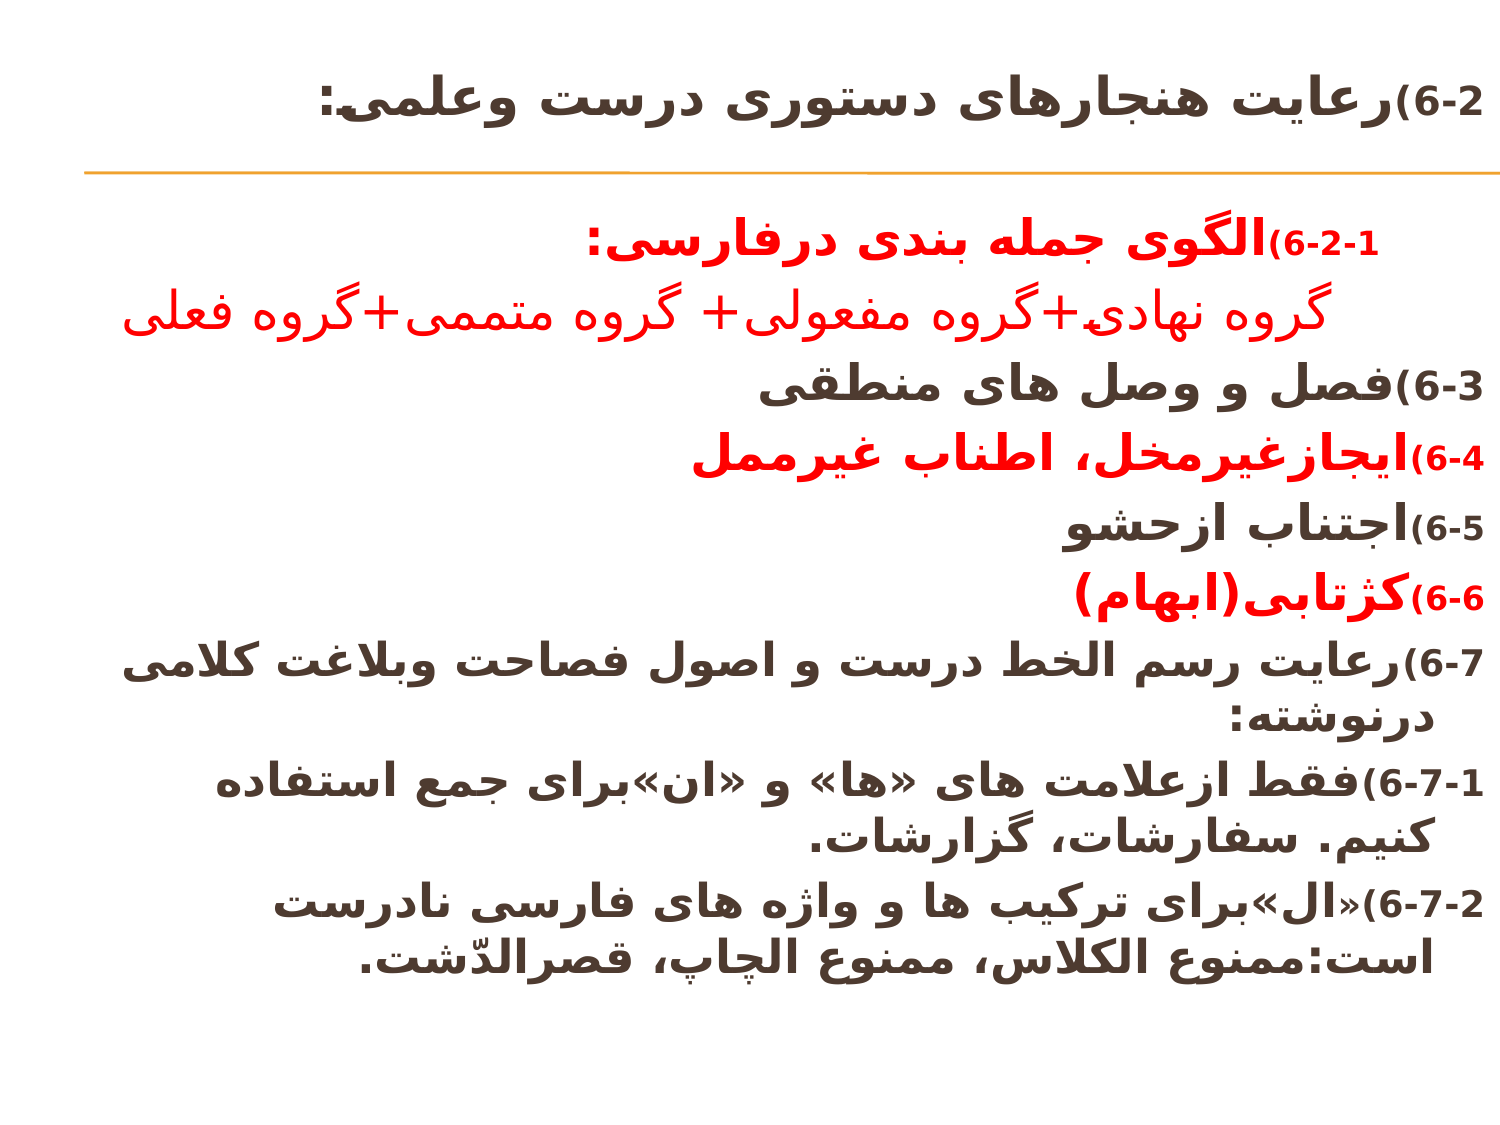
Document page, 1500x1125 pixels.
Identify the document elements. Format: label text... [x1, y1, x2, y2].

list 6-2)رعایت هنجارهای دستوری درست وعلمی: 6-2-1)الگوی جمله بندی درفارسی: گروه نهادی+گروه مفعولی+ گروه متممی+گروه فعلی 6-3)فصل و وصل های منطقی 6-4)ایجازغیرمخل، اطناب غیرممل 6-5)اجتناب ازحشو 6-6)کژتابی(ابهام) 6-7)رعایت رسم الخط درست و اصول فصاحت وبلاغت کلامی درنوشته: 6-7-1)فقط ازعلامت های «ها» و «ان»برای جمع استفاده کنیم. سفارشات، گزارشات. 6-7-2)«ال»برای ترکیب ها و واژه های فارسی نادرست است:ممنوع الکلاس، ممنوع الچاپ، قصرالدّشت. [75, 54, 1500, 1005]
